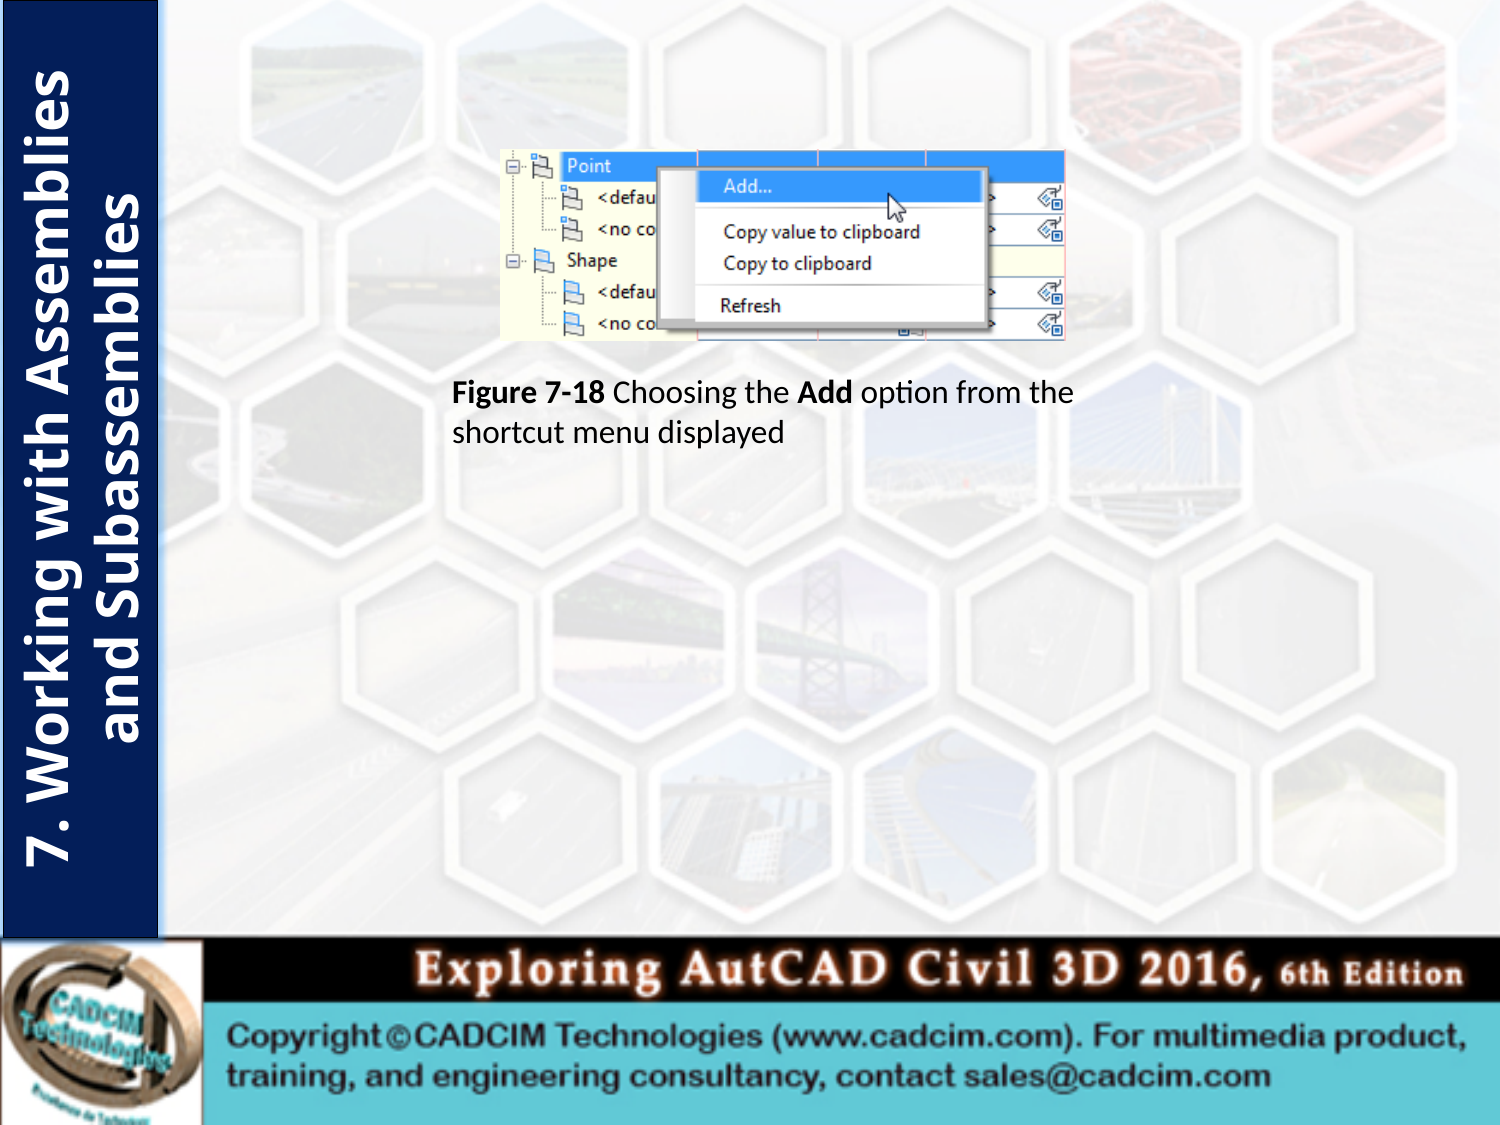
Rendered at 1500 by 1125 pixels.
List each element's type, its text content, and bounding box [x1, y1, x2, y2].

picture [0, 0, 1500, 1125]
text_box Figure 7-18 Choosing the Add option from the shortcut menu displayed [437, 362, 1188, 457]
